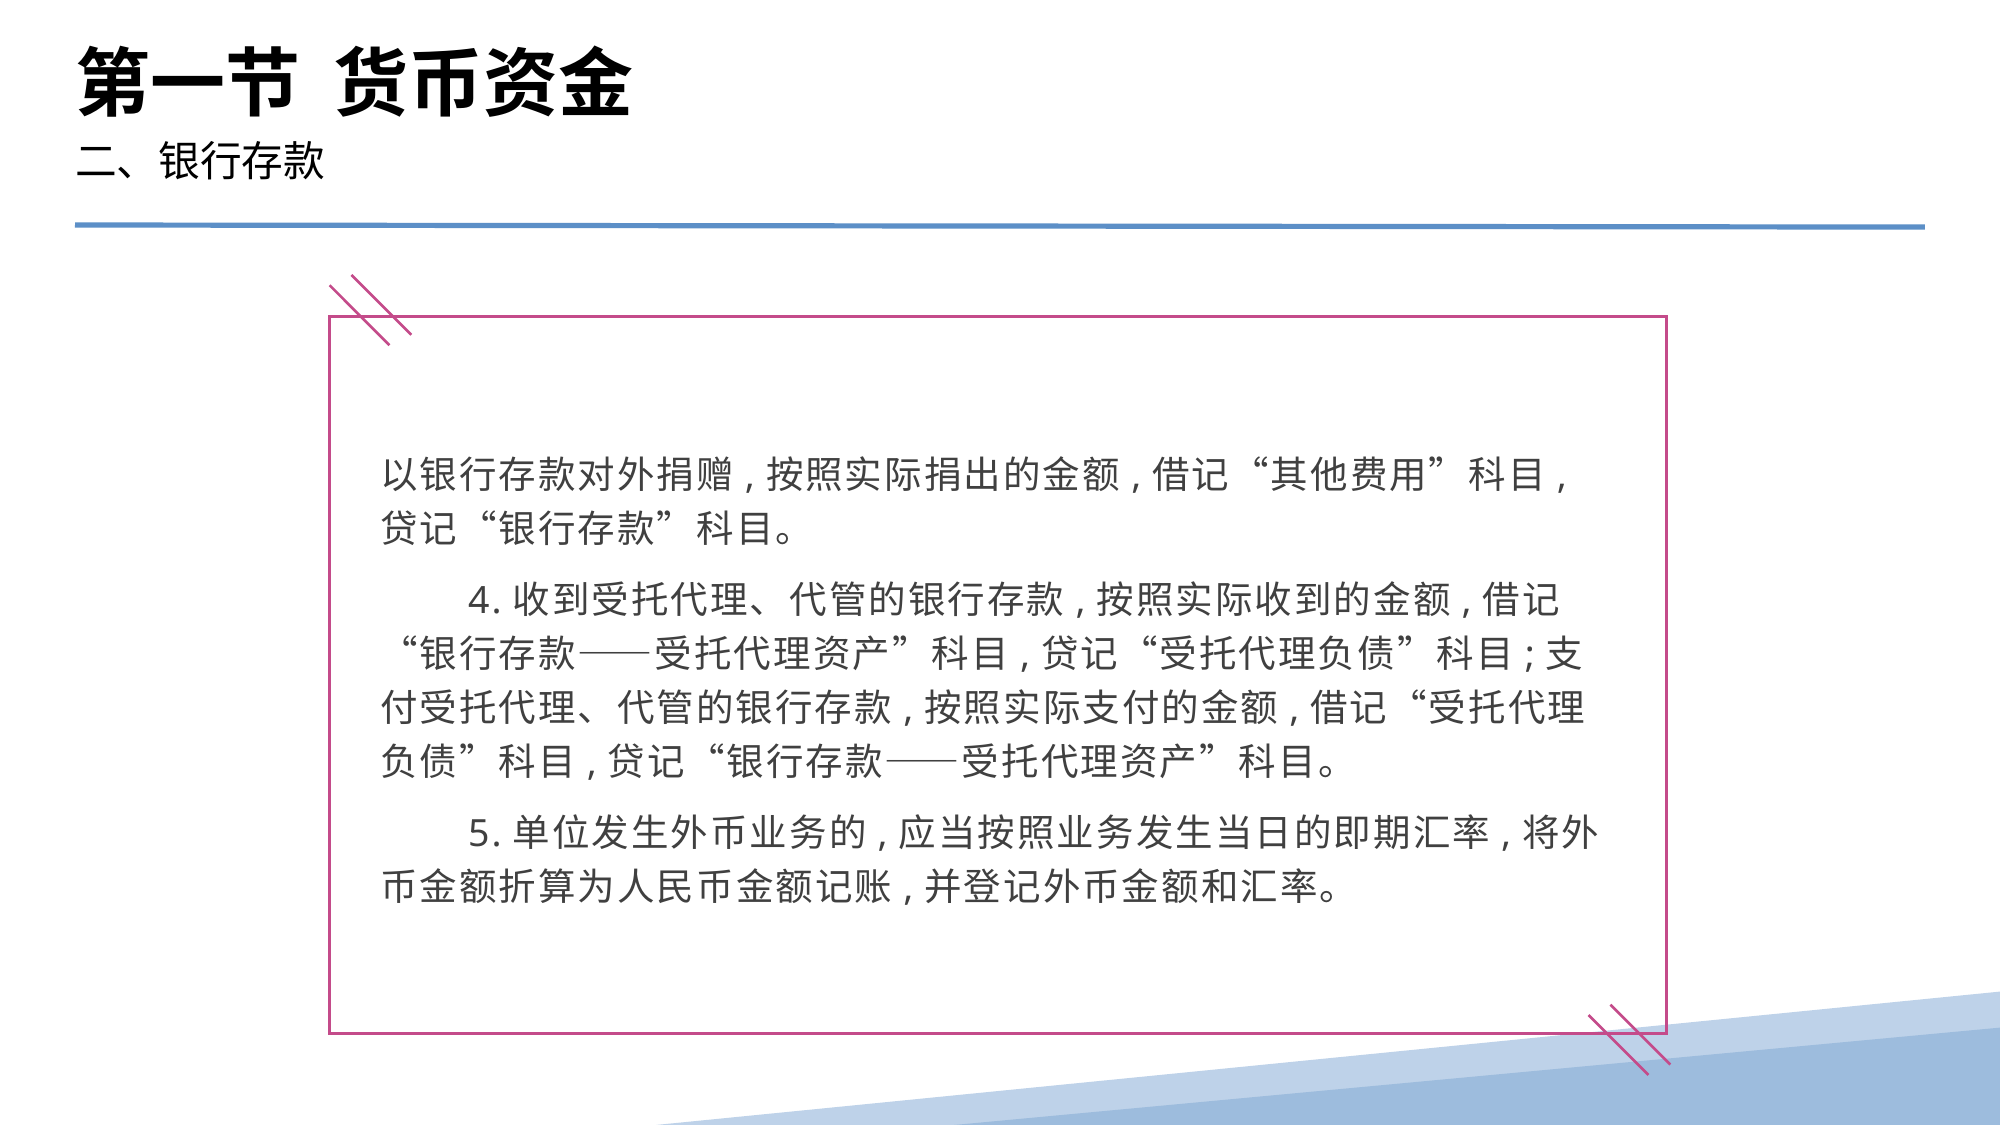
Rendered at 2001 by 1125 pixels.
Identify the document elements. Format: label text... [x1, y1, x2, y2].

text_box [1588, 1015, 1649, 1075]
text_box 二、银行存款 [75, 124, 1925, 200]
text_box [74, 224, 1925, 228]
text_box 以银行存款对外捐赠,按照实际捐出的金额,借记“其他费用”科目,贷记“银行存款”科目。 4.收到受托代理、代管的银行存款,按照实际收到的金额,借记“银行存款——受托代理资产”科目,贷记“受托代理负债”科目;支付受托代理、代管的银行存款,按照实际支付的金额,借记“受托代理负债”科目,贷记“银行存款——受托代理资产”科目。 5.单位发生外币业务的,应当按照业务发生当日的即期汇率,将外币金额折算为人民币金额记账,并登记外币金额和汇率。 [369, 351, 1627, 998]
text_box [329, 285, 390, 346]
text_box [656, 991, 2000, 1125]
text_box 第一节 货币资金 [75, 24, 1925, 124]
text_box [328, 316, 1668, 1034]
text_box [1610, 1004, 1671, 1065]
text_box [351, 274, 412, 335]
